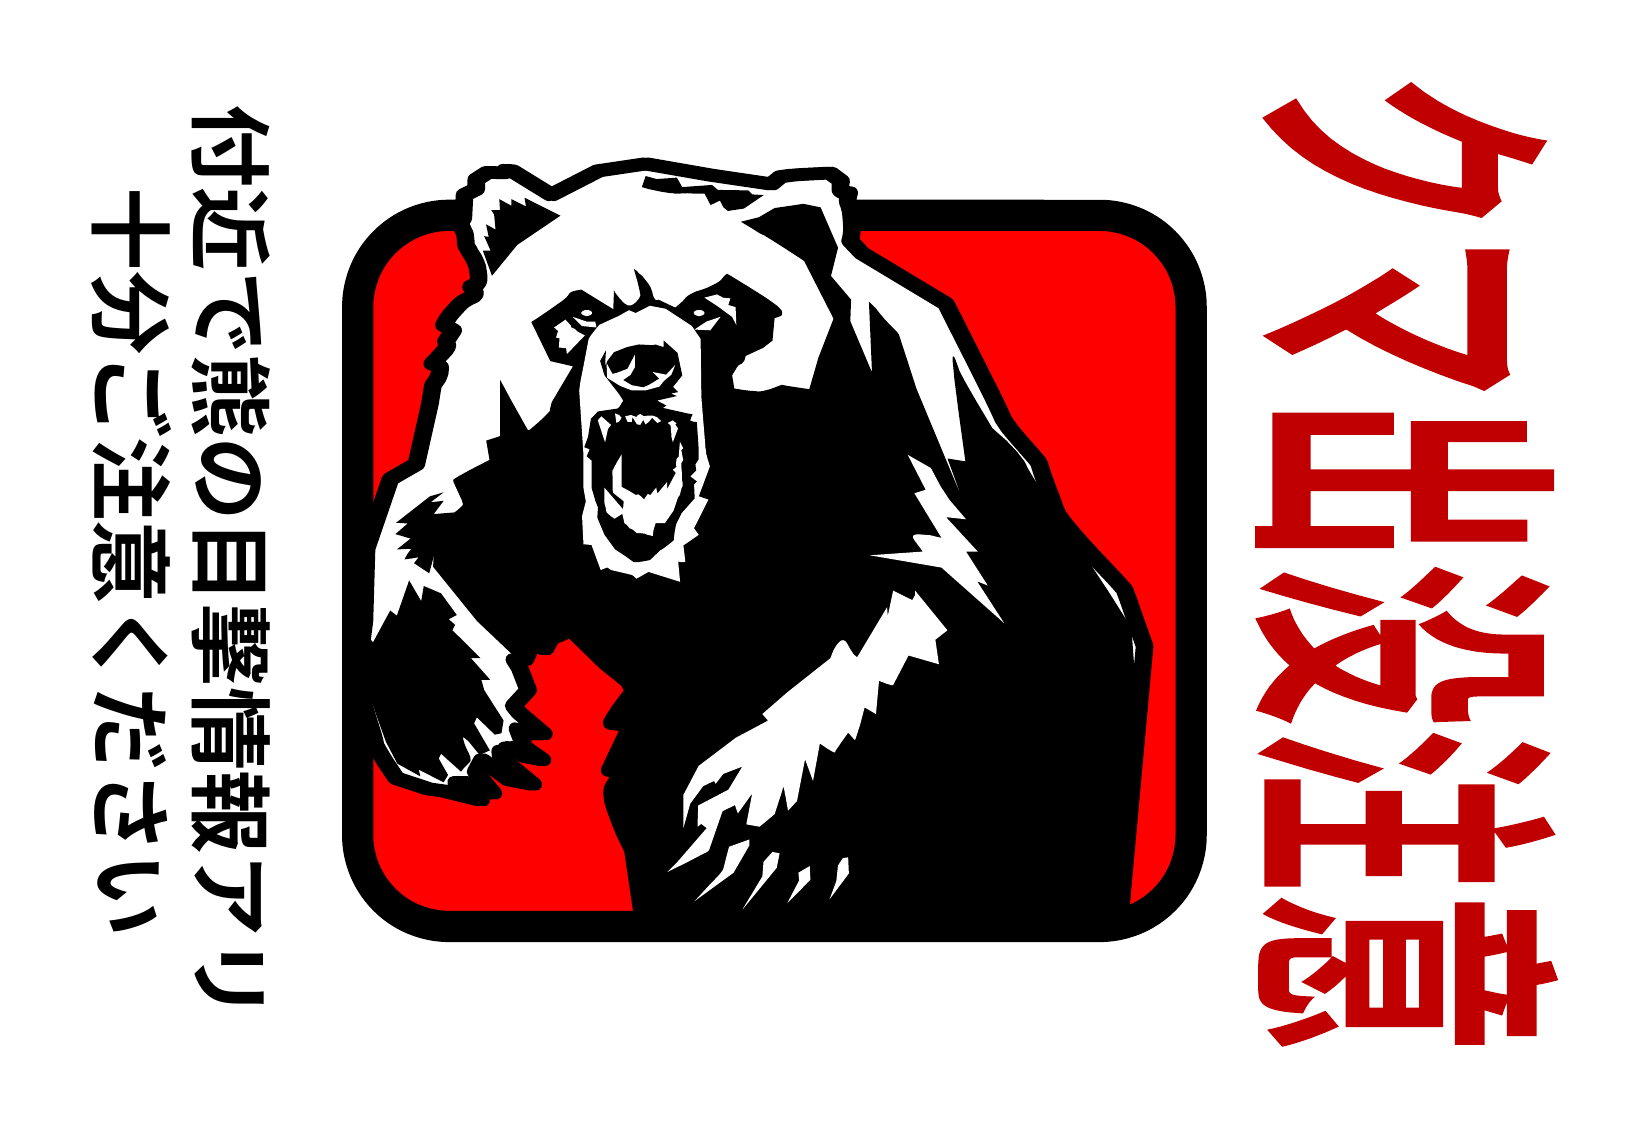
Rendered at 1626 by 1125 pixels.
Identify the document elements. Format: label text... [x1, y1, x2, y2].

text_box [353, 163, 1192, 927]
text_box 付近で熊の目撃情報アリ 十分ご注意ください [58, 80, 291, 1045]
